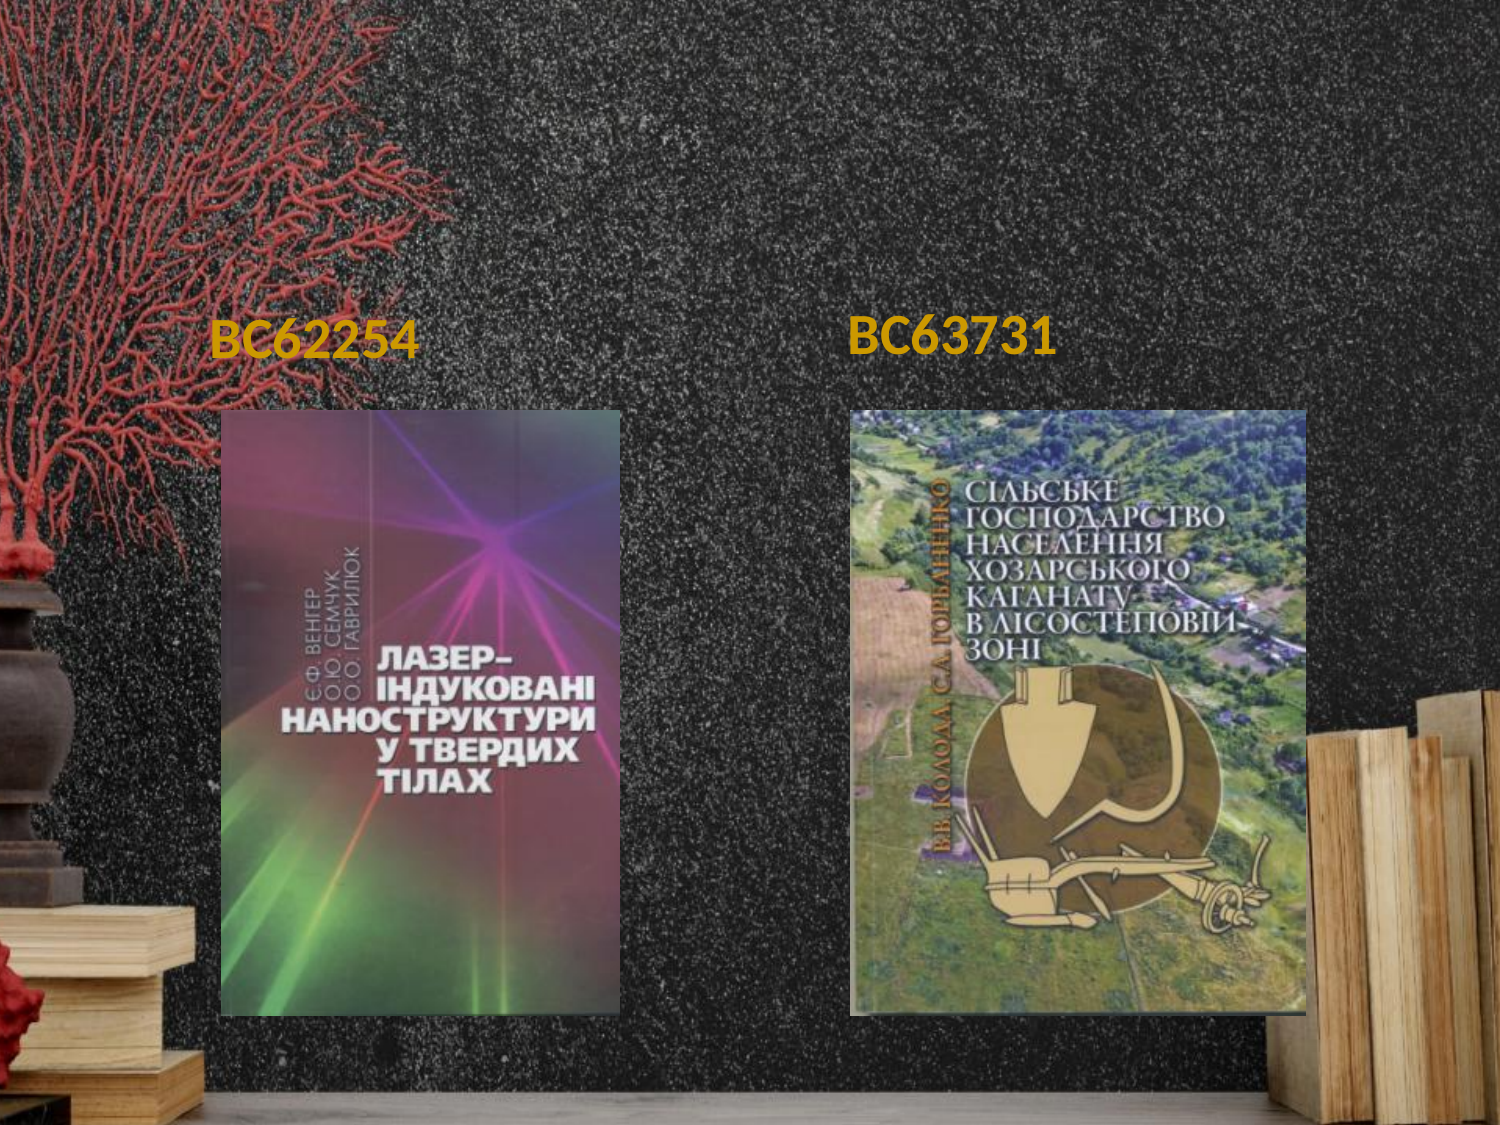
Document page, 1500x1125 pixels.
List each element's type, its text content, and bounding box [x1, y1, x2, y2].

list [221, 410, 620, 1016]
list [850, 410, 1306, 1016]
picture [0, 0, 1500, 1125]
list ВС62254 [194, 255, 740, 379]
list ВС63731 [832, 251, 1425, 375]
